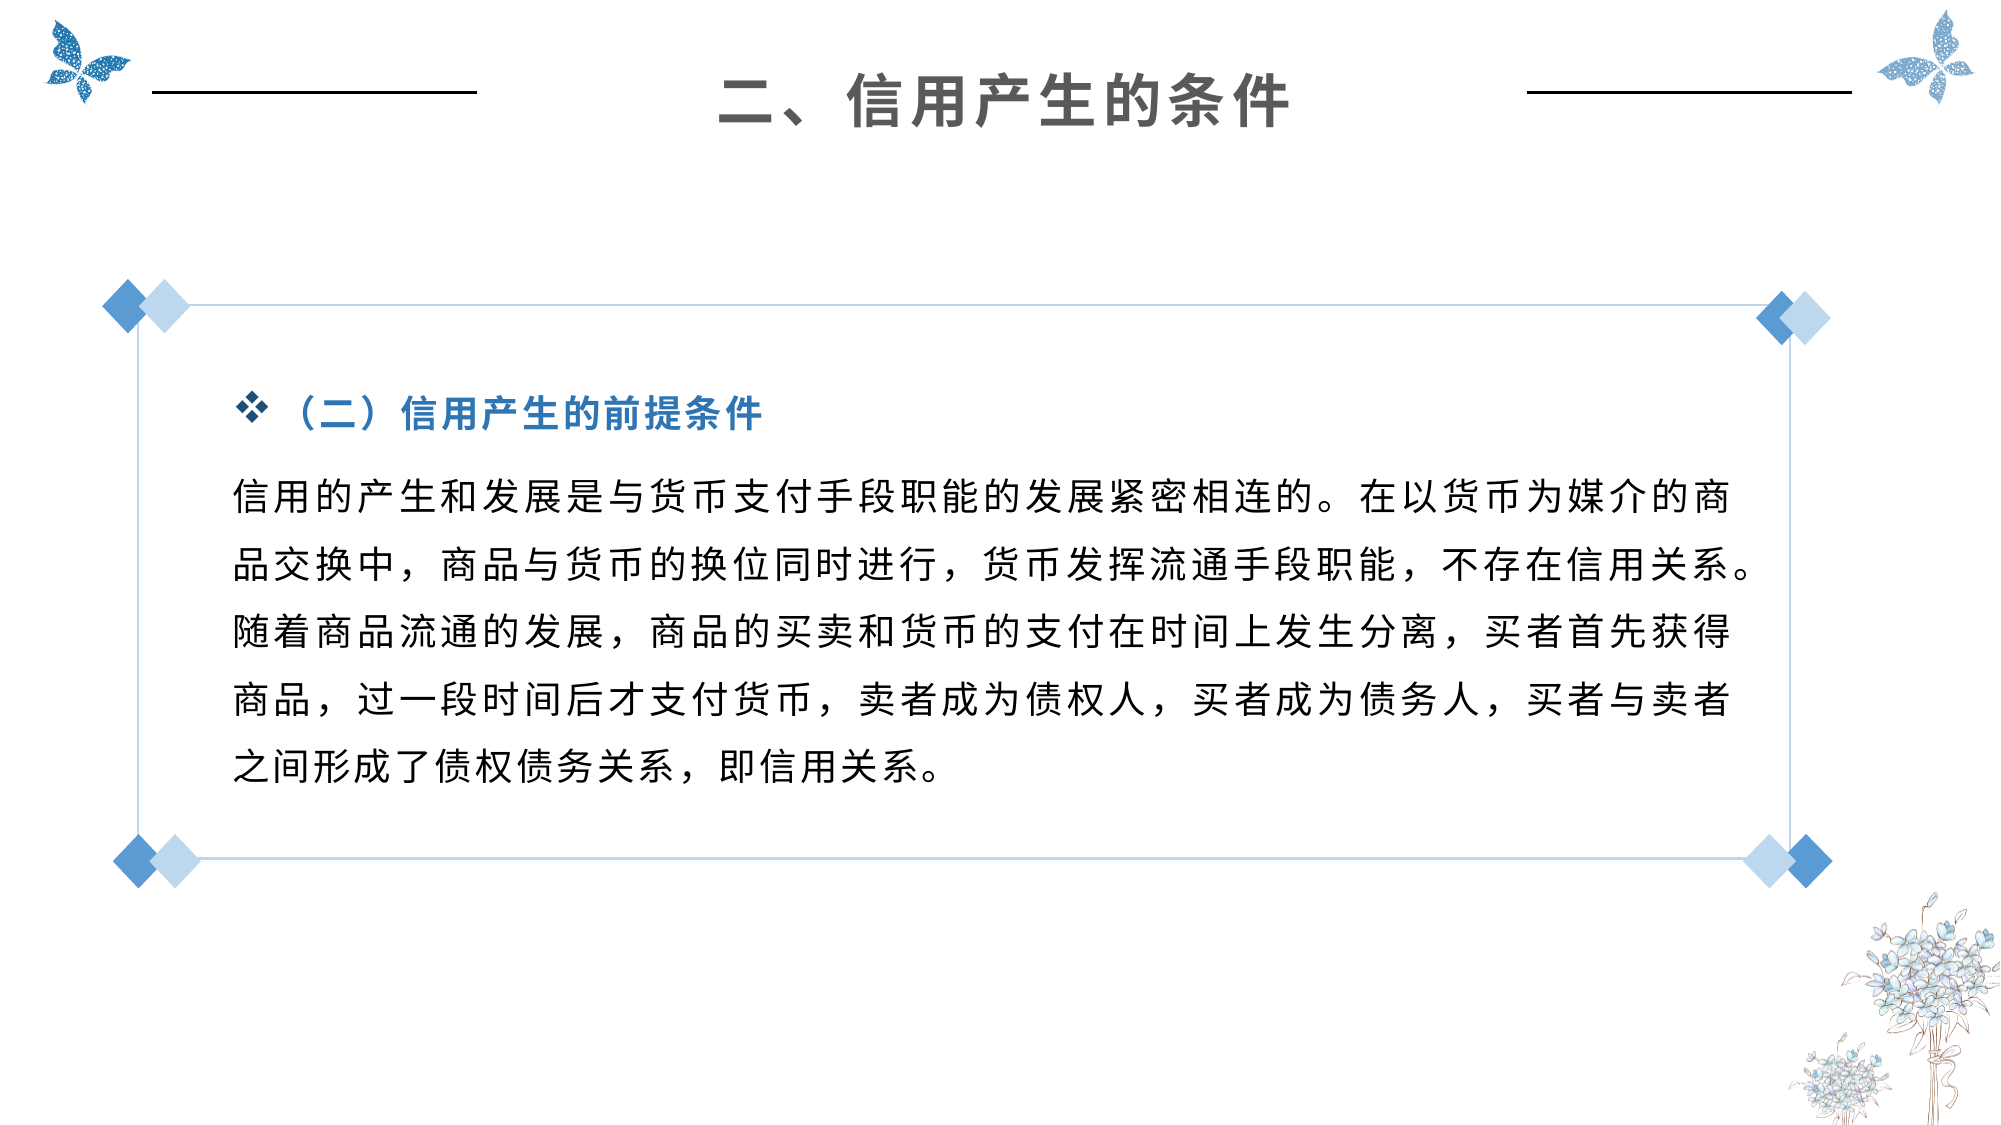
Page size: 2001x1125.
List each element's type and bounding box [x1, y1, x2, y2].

text_box [151, 55, 1852, 142]
text_box [102, 278, 1833, 889]
picture [1788, 892, 2000, 1125]
